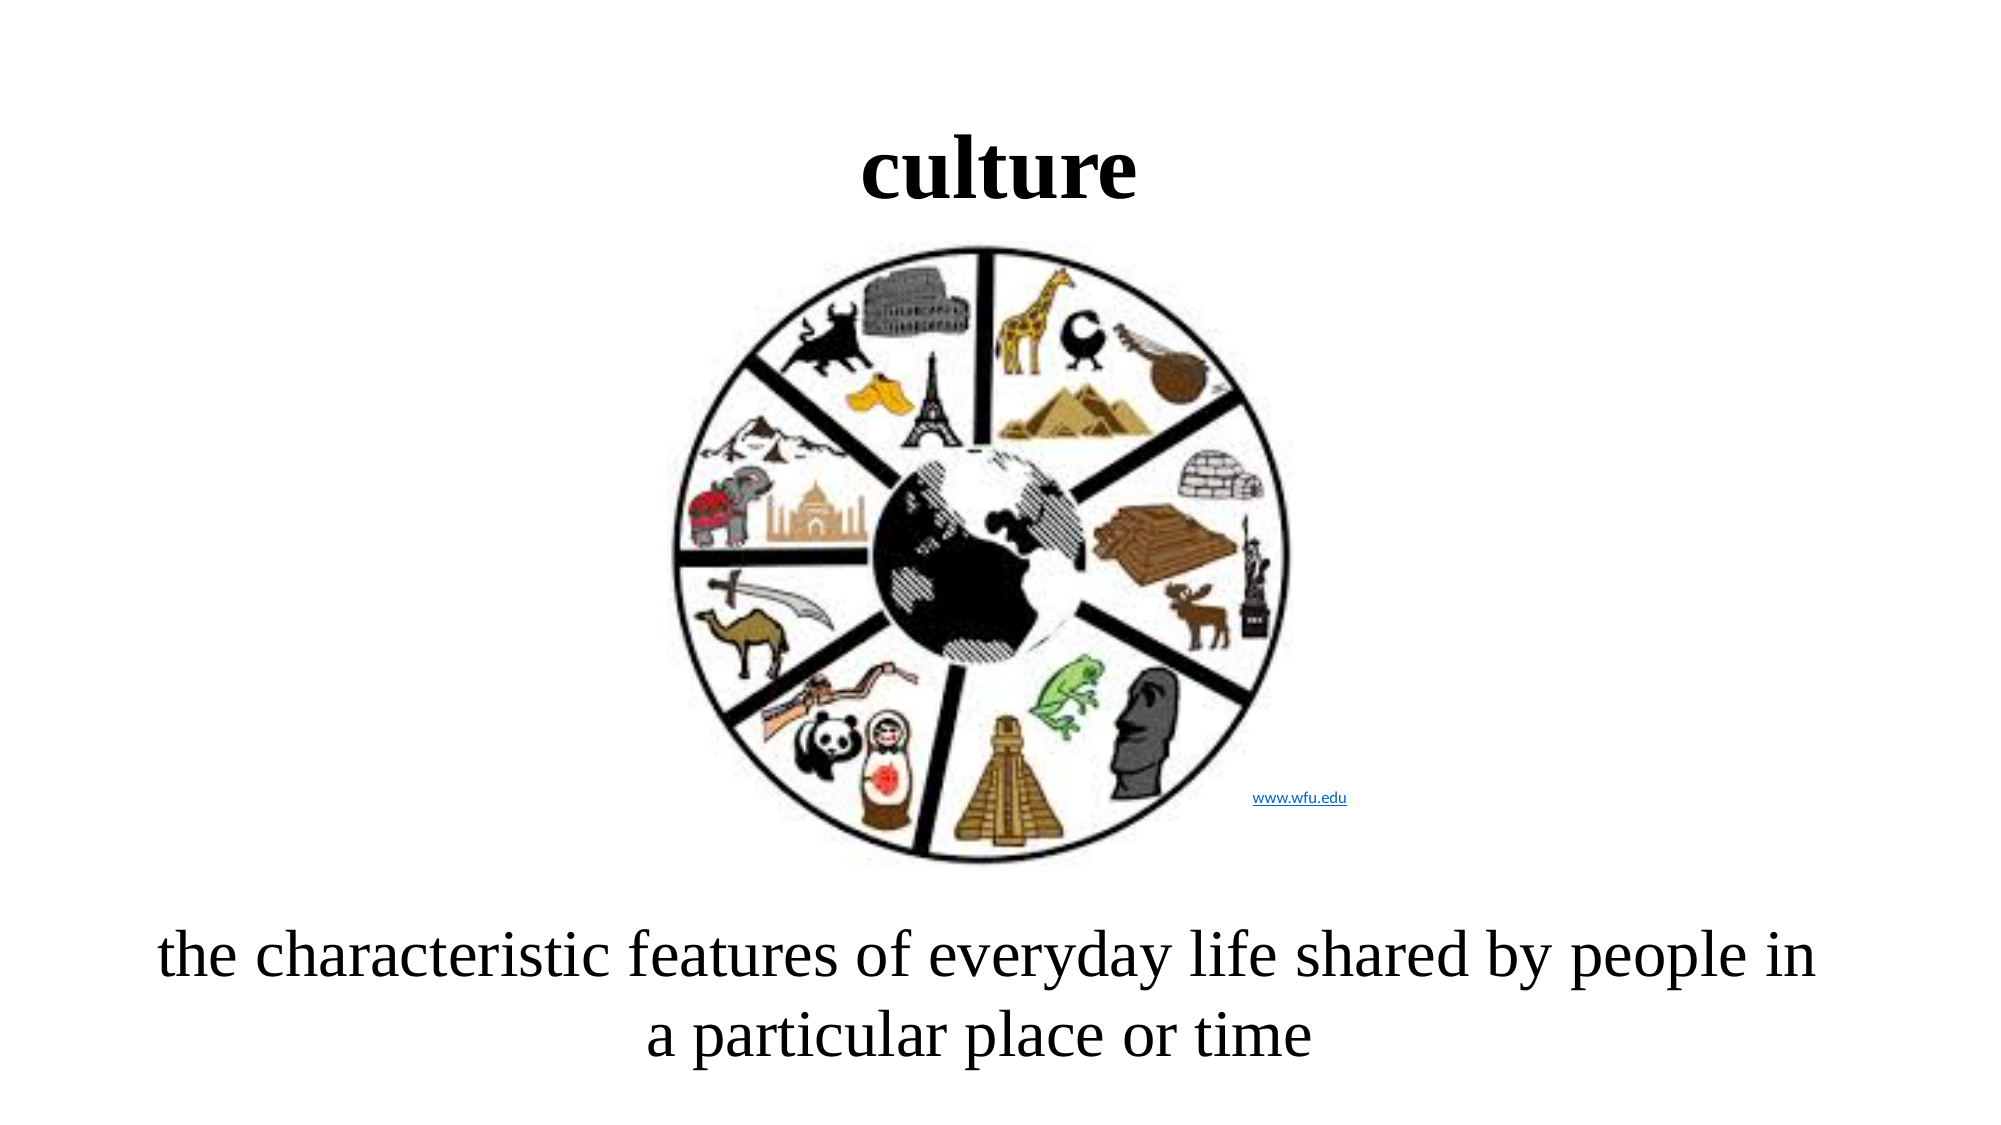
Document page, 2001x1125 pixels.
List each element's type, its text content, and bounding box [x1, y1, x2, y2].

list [667, 241, 1296, 870]
text_box the characteristic features of everyday life shared by people in a particular place or time [128, 902, 1849, 1077]
text_box www.wfu.edu [1296, 779, 1441, 815]
title culture [137, 59, 1863, 278]
